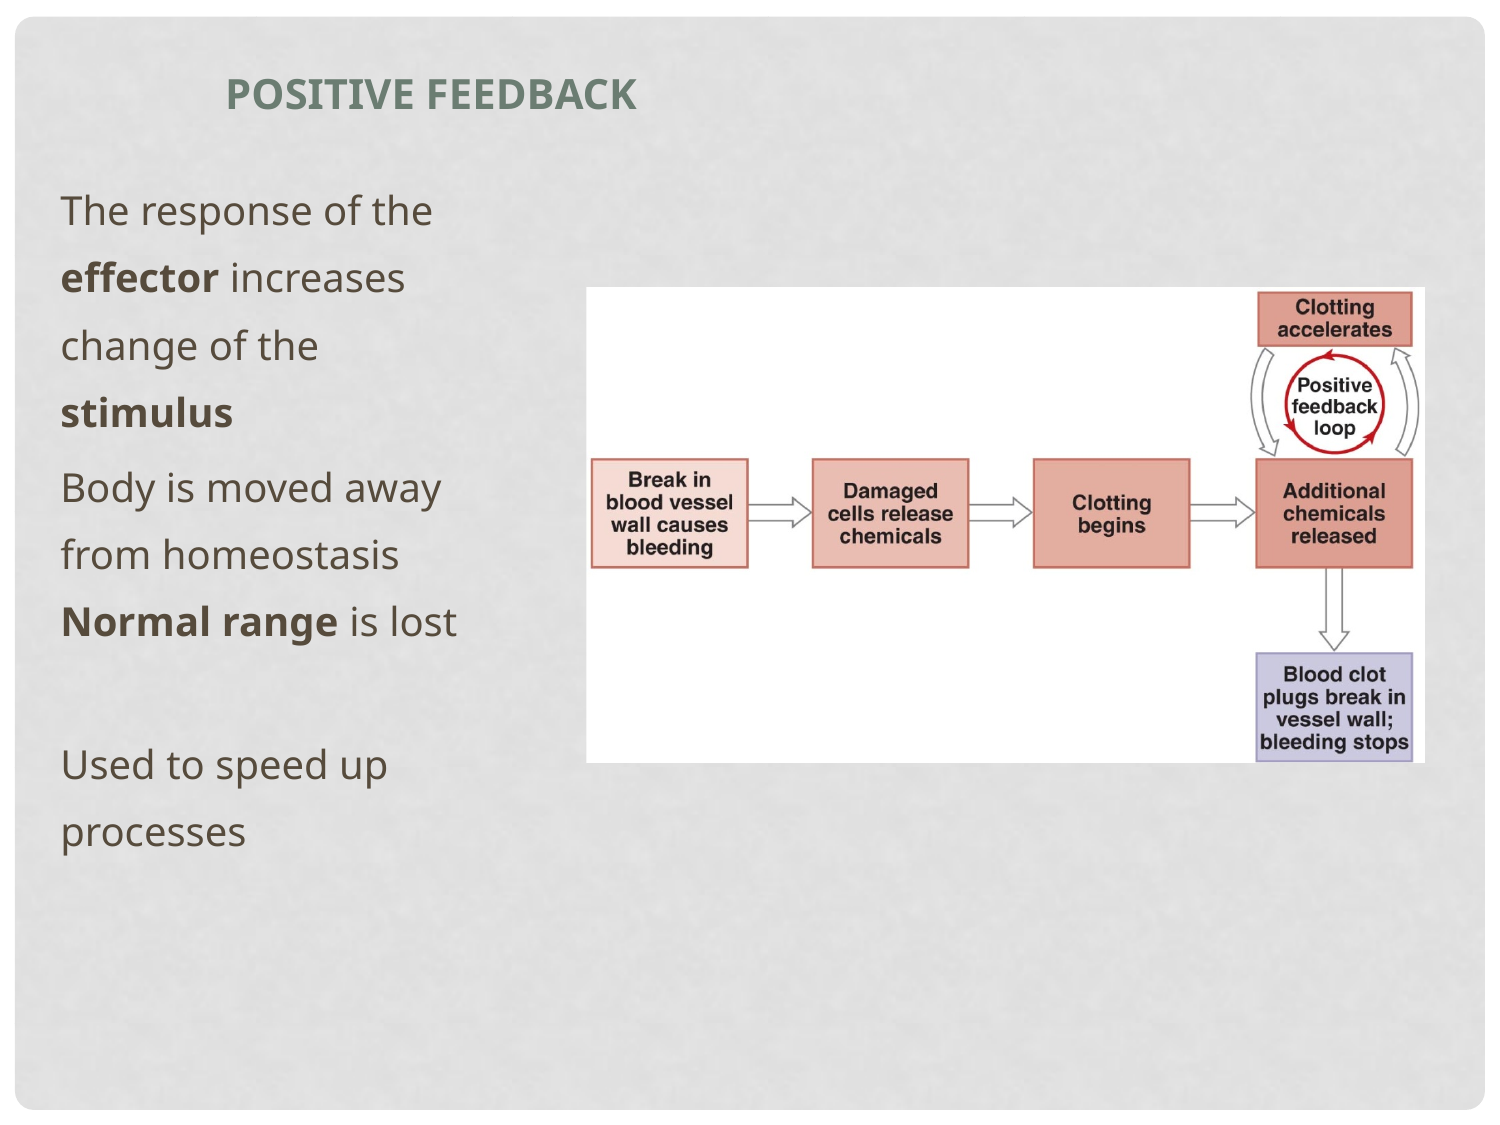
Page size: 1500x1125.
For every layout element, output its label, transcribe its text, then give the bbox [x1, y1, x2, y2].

list The response of the effector increases change of the stimulus Body is moved away from homeostasis Normal range is lost Used to speed up processes [0, 158, 475, 929]
title Positive Feedback [75, 44, 788, 125]
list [586, 287, 1426, 763]
